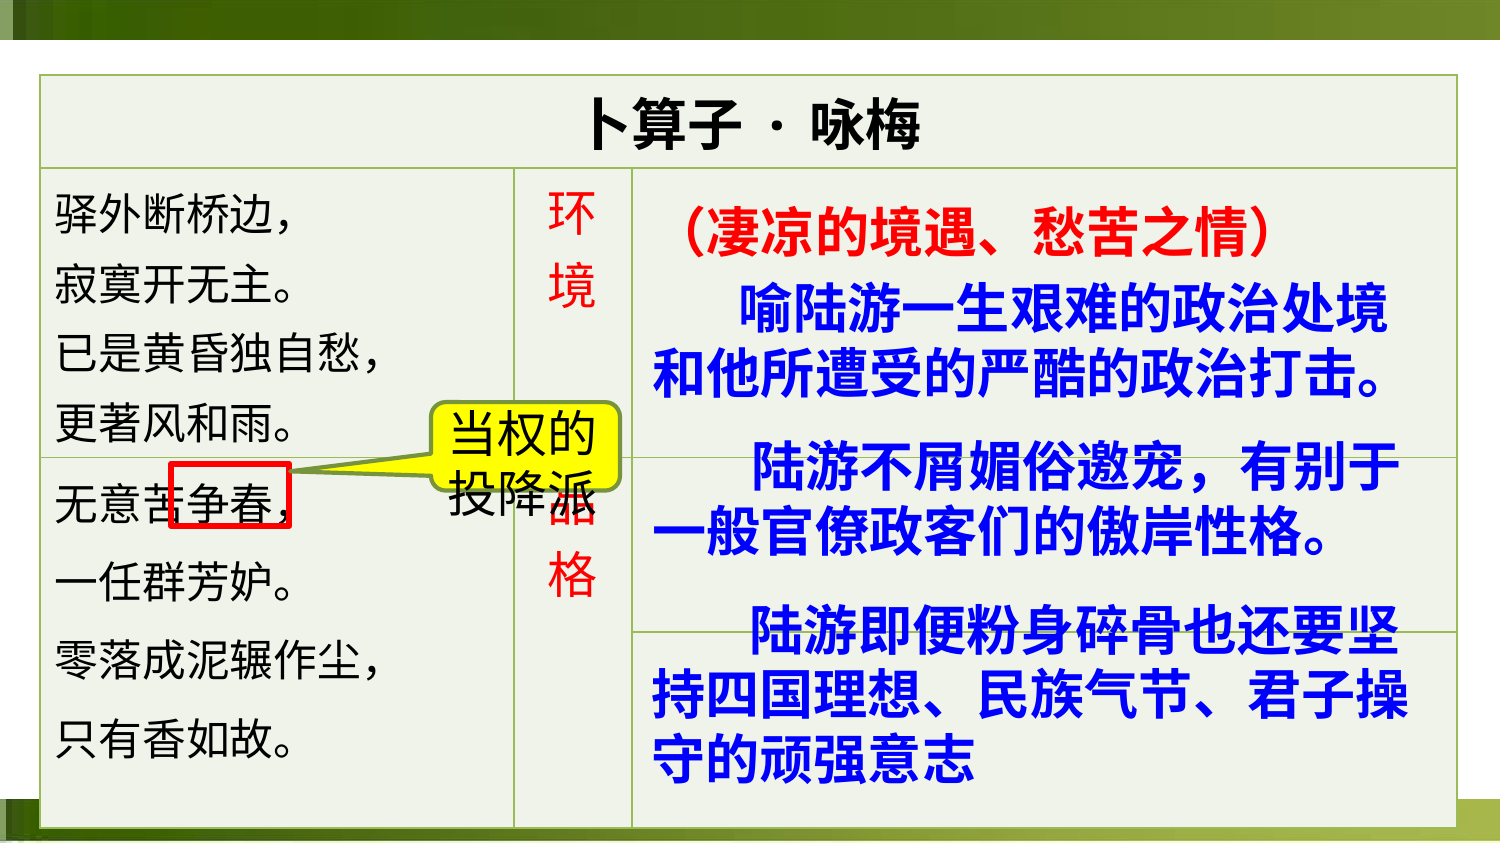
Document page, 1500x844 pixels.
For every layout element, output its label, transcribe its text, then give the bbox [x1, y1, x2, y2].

table_cell [633, 633, 1456, 827]
text_box 陆游不屑媚俗邀宠，有别于一般官僚政客们的傲岸性格。 [637, 424, 1453, 570]
table_cell 无意苦争春， 一任群芳妒。 零落成泥辗作尘， 只有香如故。 [41, 458, 513, 827]
table_cell 环 境 [515, 169, 631, 457]
table_cell [633, 458, 1456, 631]
picture [0, 0, 1500, 40]
text_box [169, 462, 291, 528]
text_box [430, 394, 622, 532]
text_box （凄凉的境遇、愁苦之情） 喻陆游一生艰难的政治处境和他所遭受的严酷的政治打击。 [637, 191, 1453, 412]
table_cell 驿外断桥边， 寂寞开无主。 已是黄昏独自愁， 更著风和雨。 [41, 169, 513, 457]
table_header 卜算子·咏梅 [41, 76, 1456, 167]
text_box 陆游即便粉身碎骨也还要坚持四国理想、民族气节、君子操守的顽强意志 [636, 588, 1453, 799]
table_cell 品 格 [515, 458, 631, 827]
picture [0, 799, 1500, 843]
table_cell [633, 169, 1456, 457]
